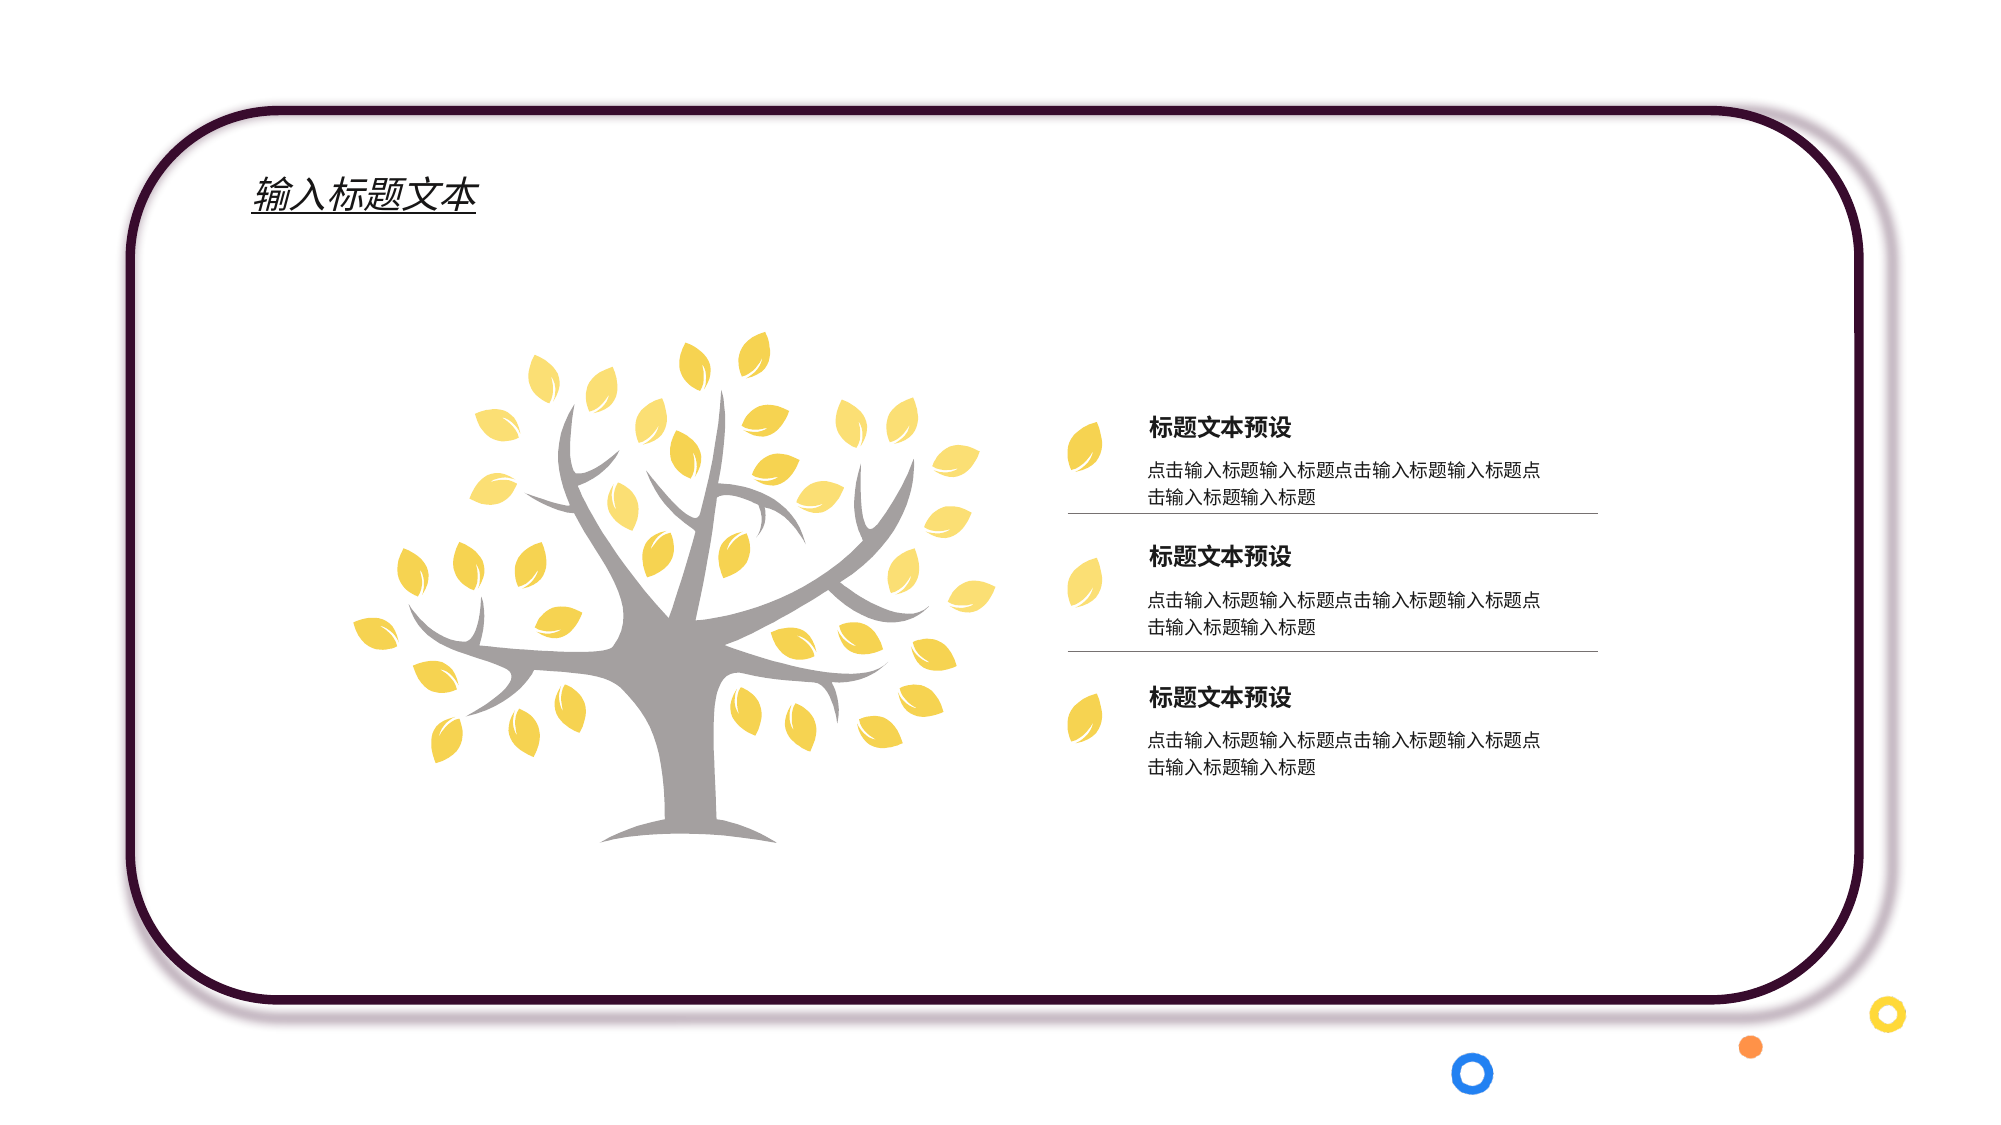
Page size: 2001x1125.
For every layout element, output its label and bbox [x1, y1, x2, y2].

text_box [130, 110, 2000, 1125]
